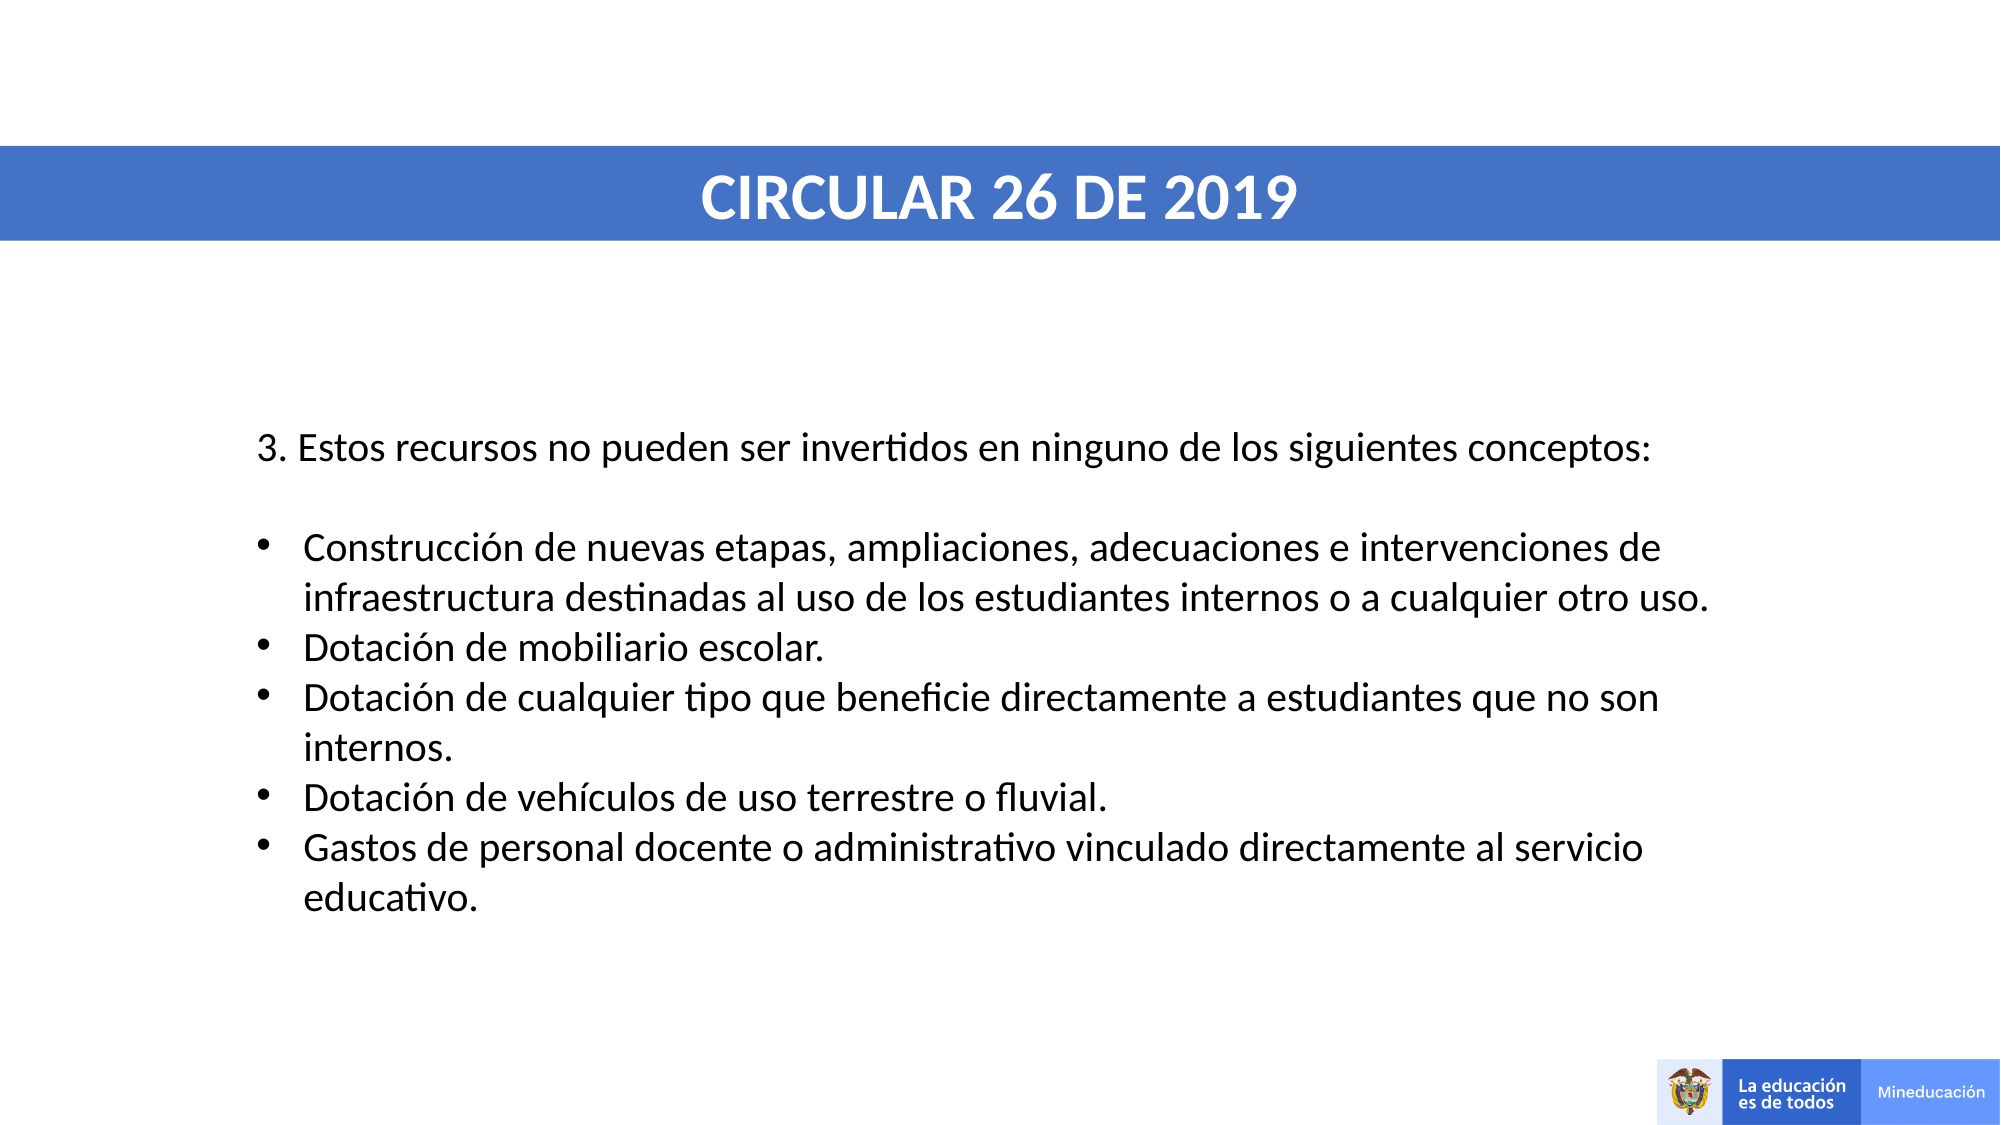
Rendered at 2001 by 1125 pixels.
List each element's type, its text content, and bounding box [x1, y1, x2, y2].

text_box CIRCULAR 26 DE 2019 [0, 145, 2000, 241]
text_box 3. Estos recursos no pueden ser invertidos en ninguno de los siguientes conceptos: Construcción de nuevas etapas, ampliaciones, adecuaciones e intervenciones de infraestructura destinadas al uso de los estudiantes internos o a cualquier otro uso. Dotación de mobiliario escolar. Dotación de cualquier tipo que beneficie directamente a estudiantes que no son internos. Dotación de vehículos de uso terrestre o fluvial. Gastos de personal docente o administrativo vinculado directamente al servicio educativo. [241, 412, 1829, 1007]
picture [1657, 1059, 2000, 1125]
